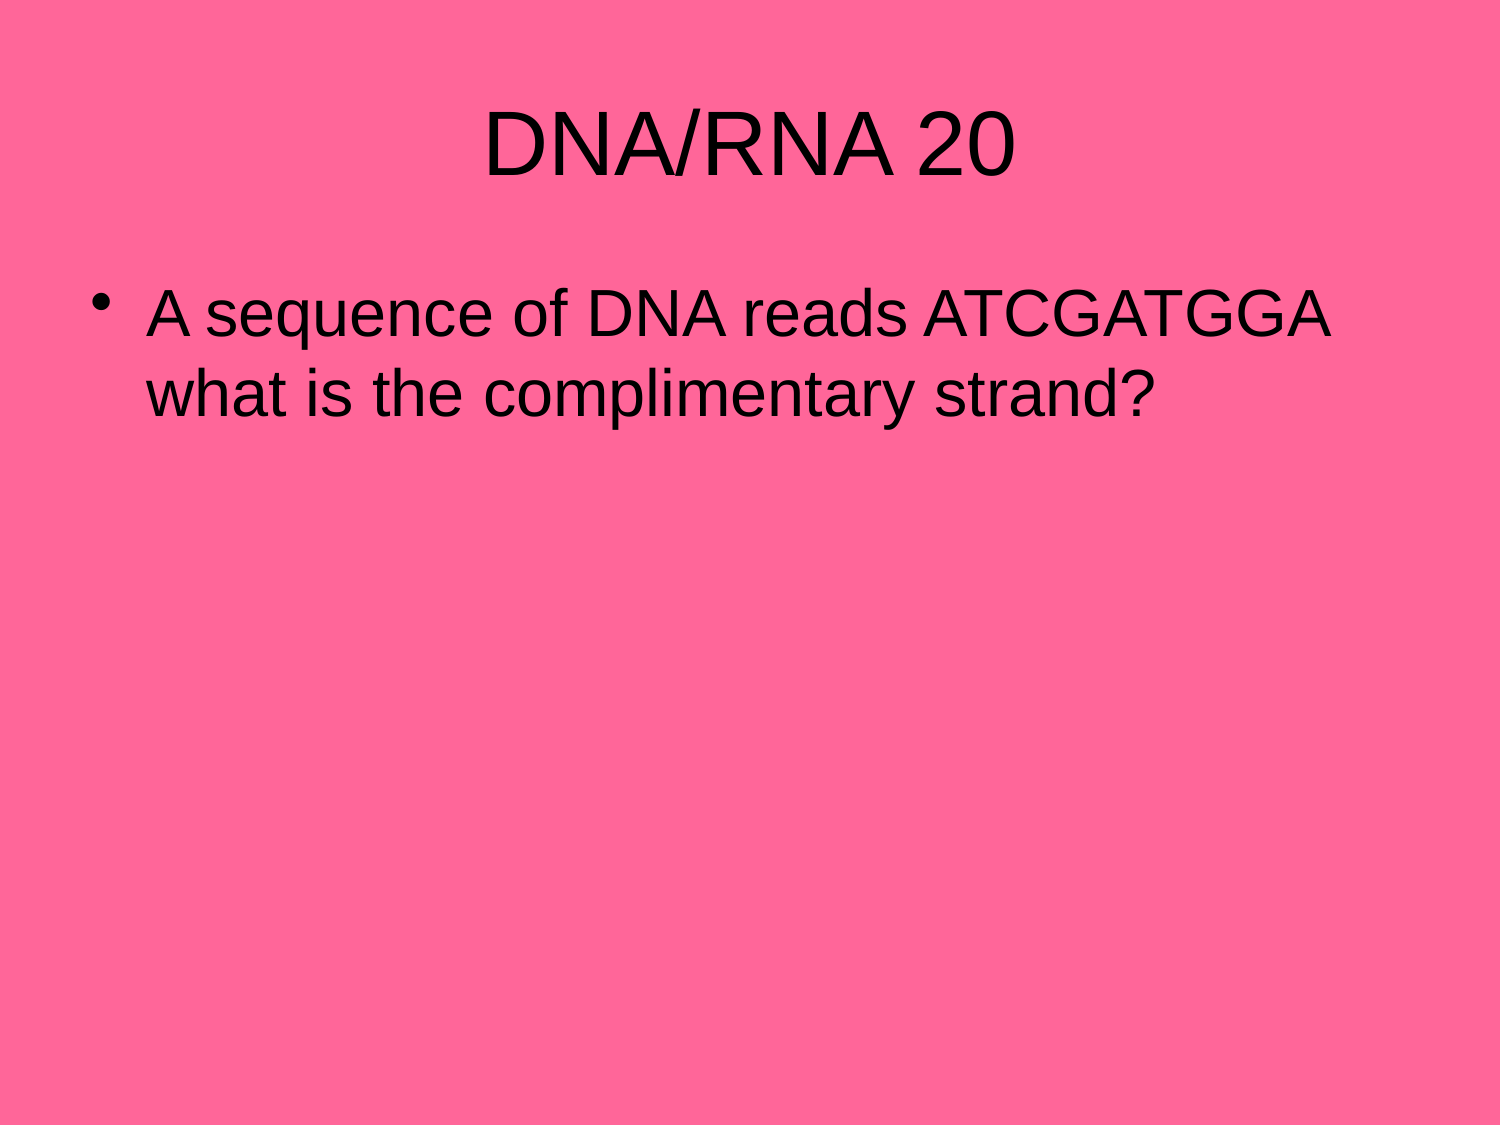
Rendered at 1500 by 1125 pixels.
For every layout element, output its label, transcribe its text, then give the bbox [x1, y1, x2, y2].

title DNA/RNA 20 [74, 44, 1426, 233]
list A sequence of DNA reads ATCGATGGA what is the complimentary strand? [74, 262, 1426, 1006]
